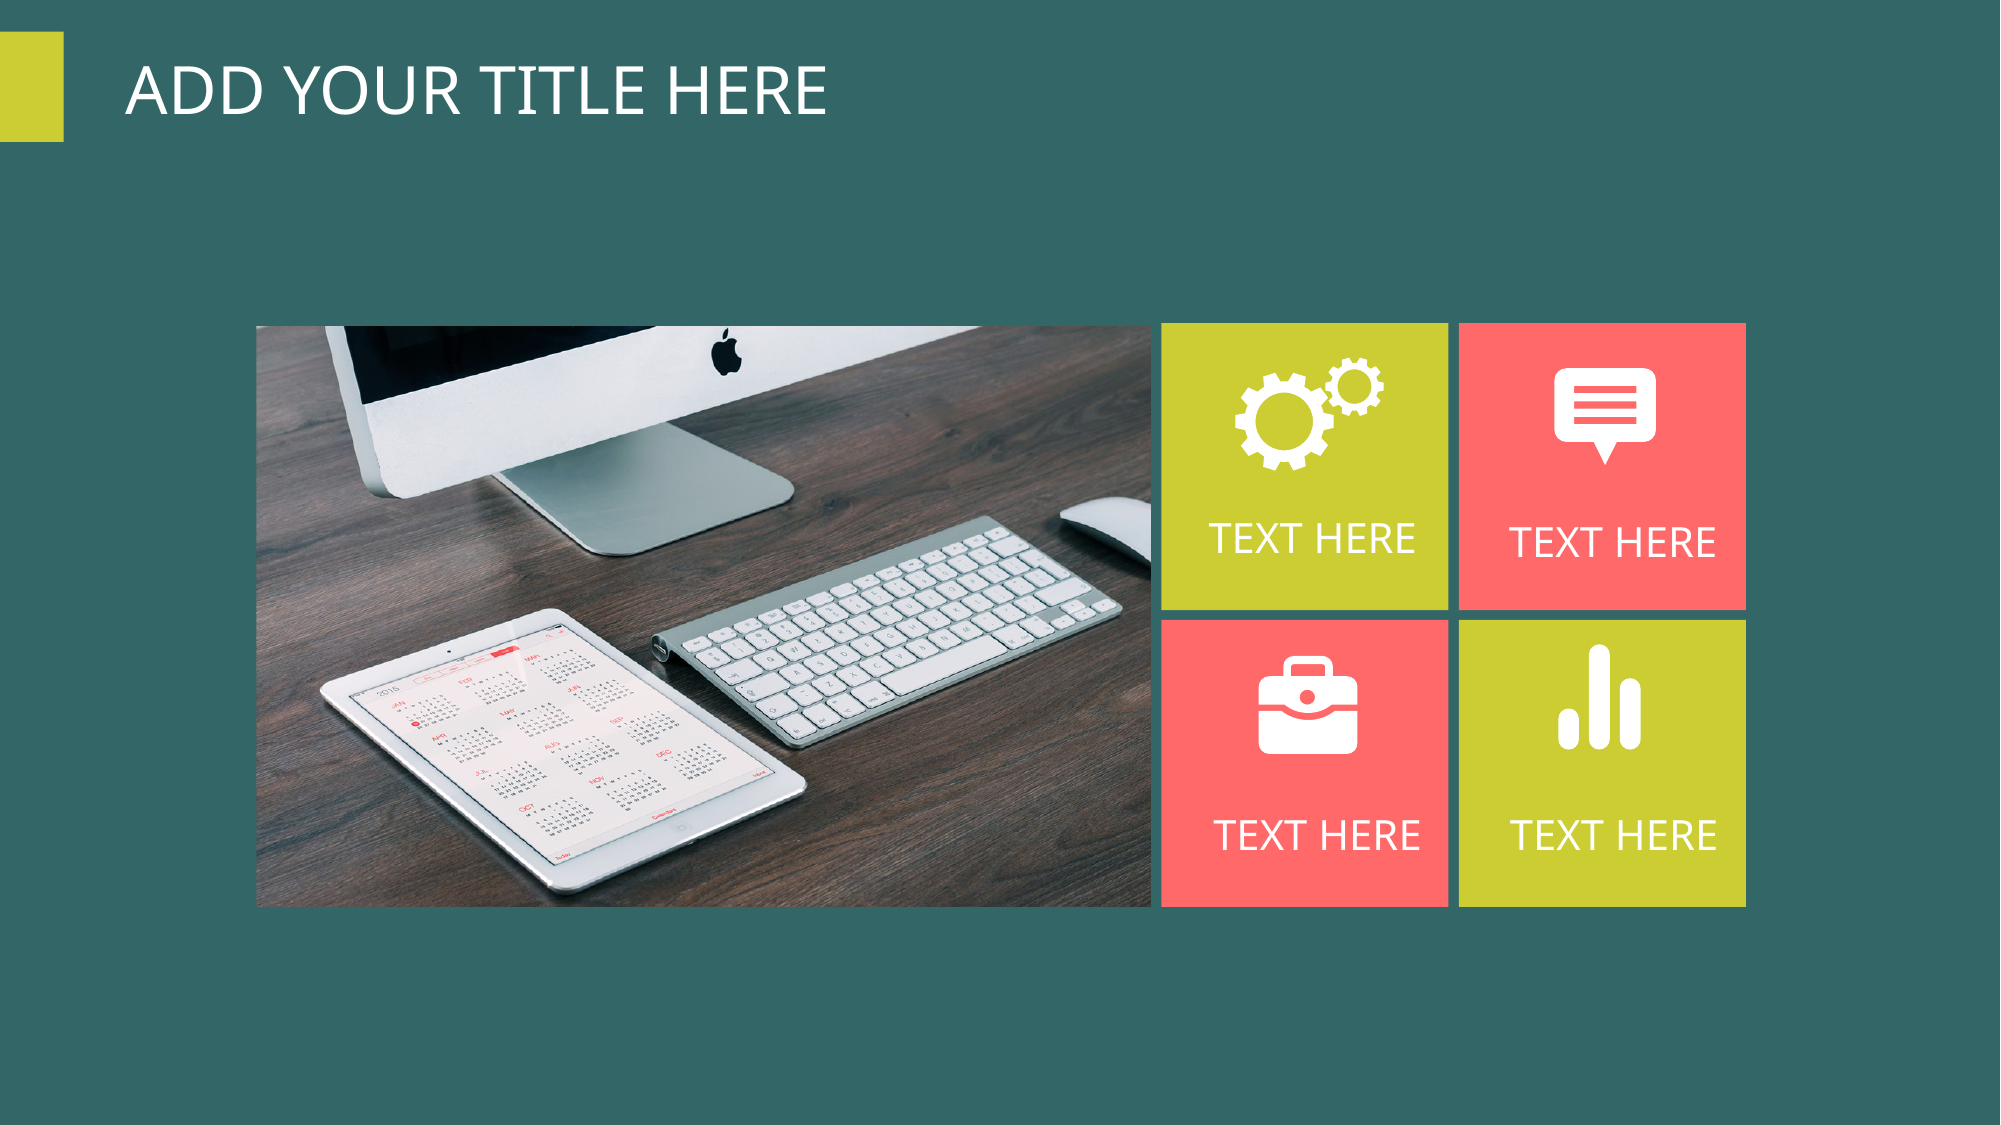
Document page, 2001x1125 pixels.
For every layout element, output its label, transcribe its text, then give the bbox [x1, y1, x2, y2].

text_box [1458, 323, 1746, 611]
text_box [1161, 619, 1449, 907]
text_box [256, 326, 1151, 907]
text_box ADD YOUR TITLE HERE [80, 40, 846, 136]
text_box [1161, 323, 1449, 611]
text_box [1458, 619, 1746, 907]
text_box [0, 31, 65, 143]
